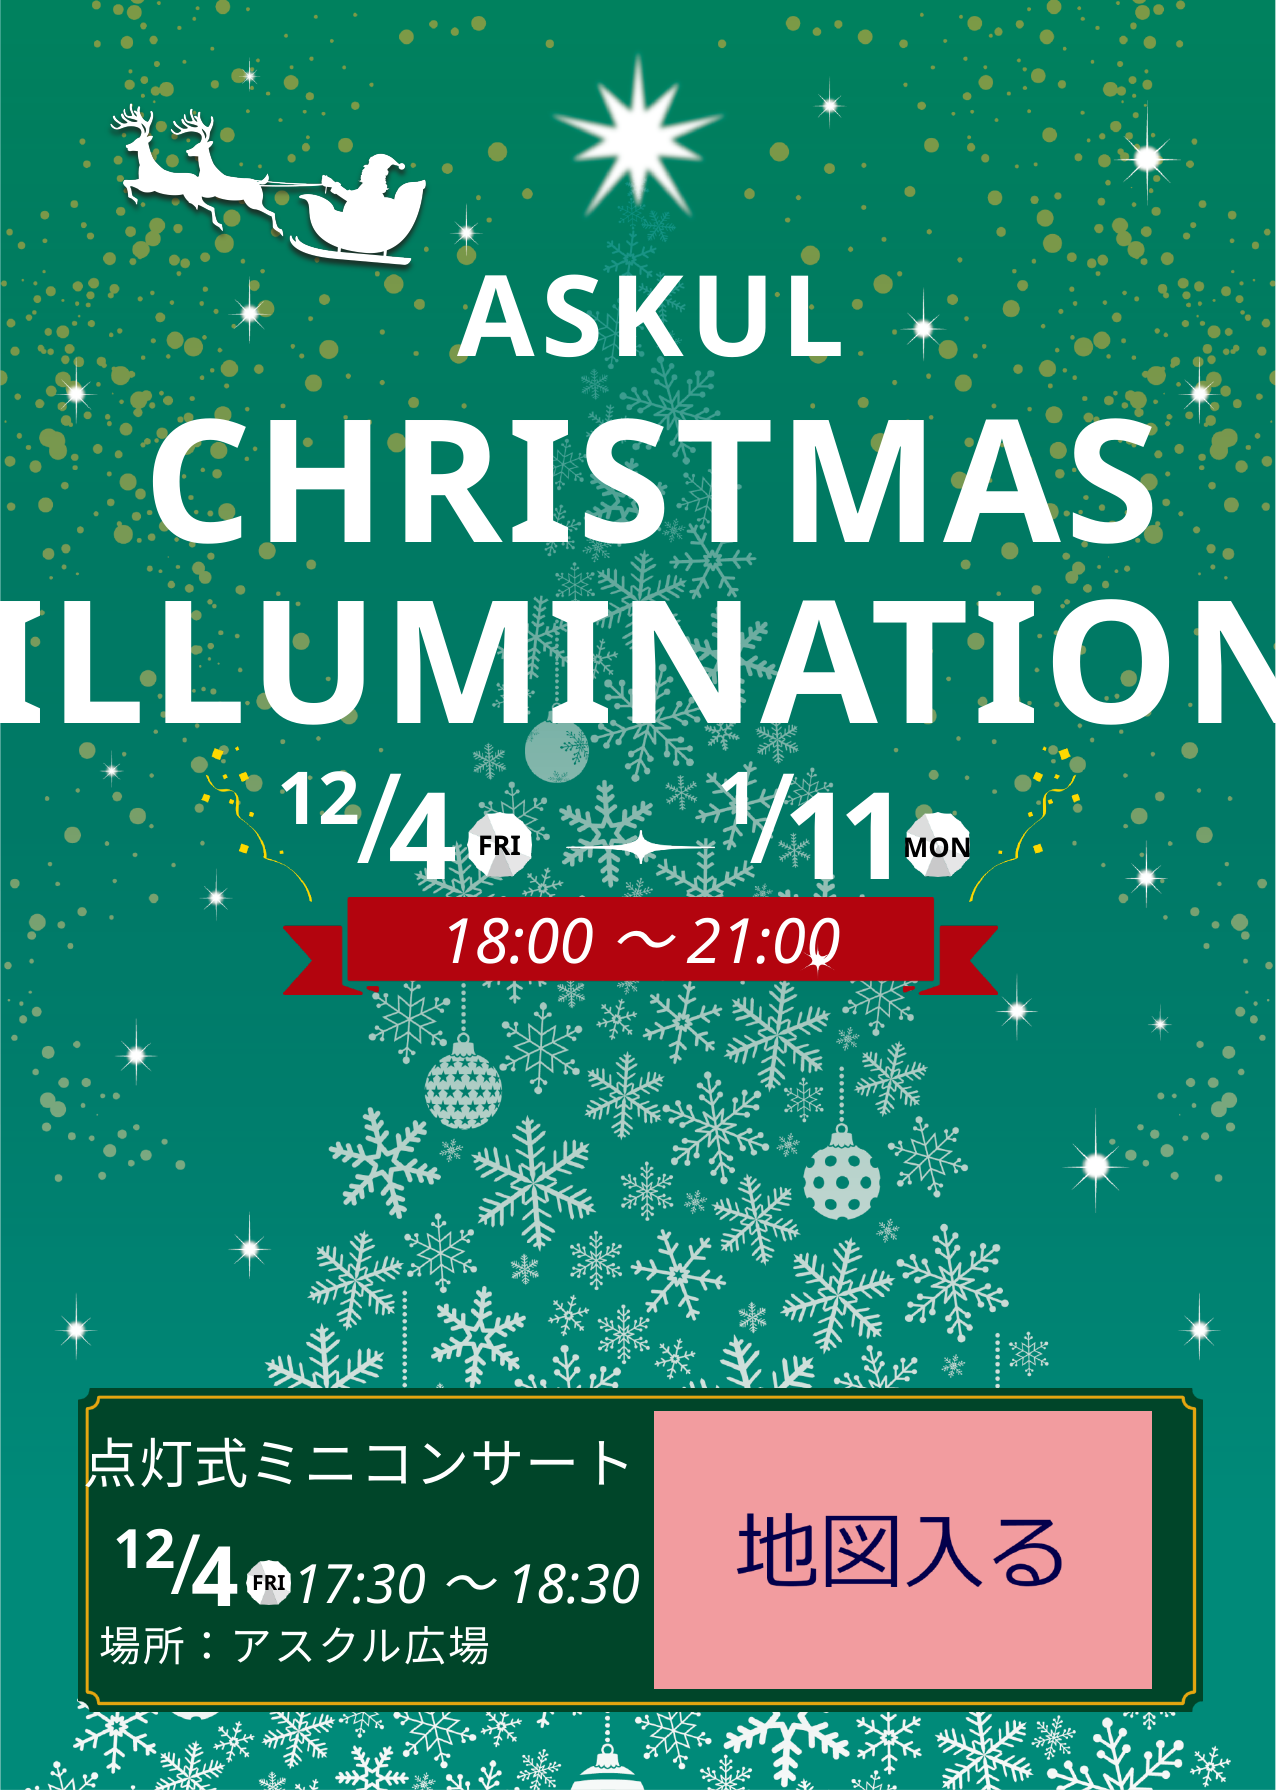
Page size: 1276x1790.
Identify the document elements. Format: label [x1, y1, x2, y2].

text_box [466, 812, 532, 877]
picture [0, 0, 1276, 1790]
